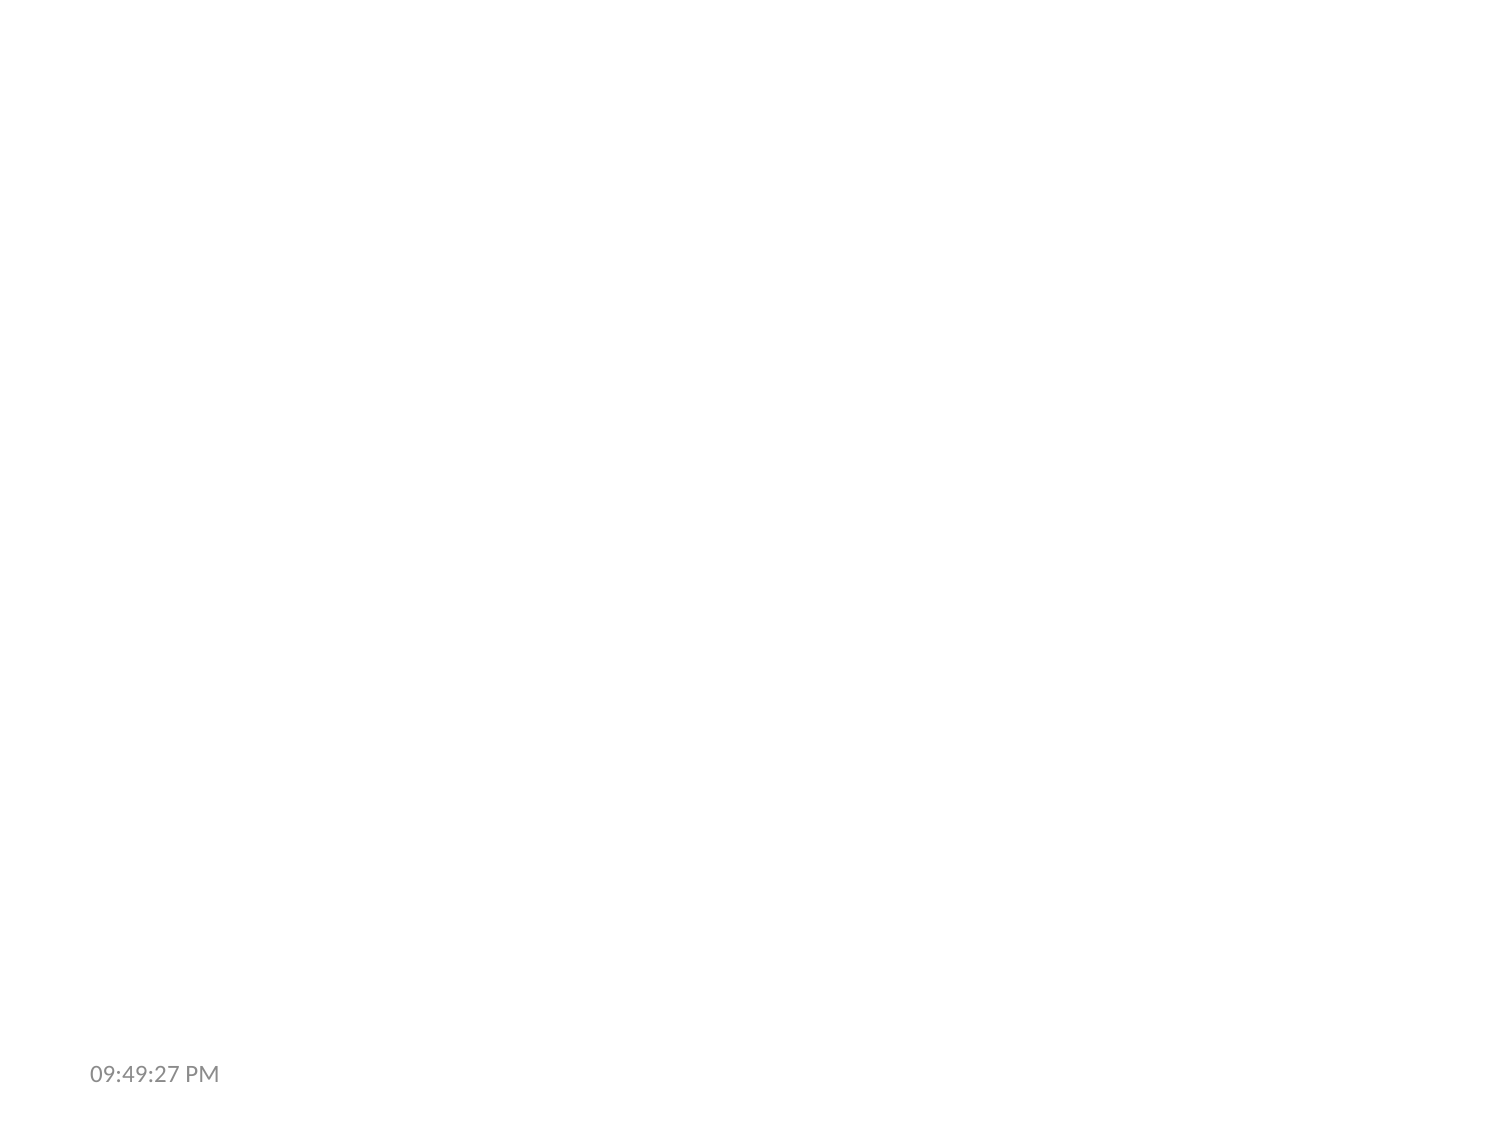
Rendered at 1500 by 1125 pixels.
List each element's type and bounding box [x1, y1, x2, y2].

slide_number [75, 1042, 425, 1103]
